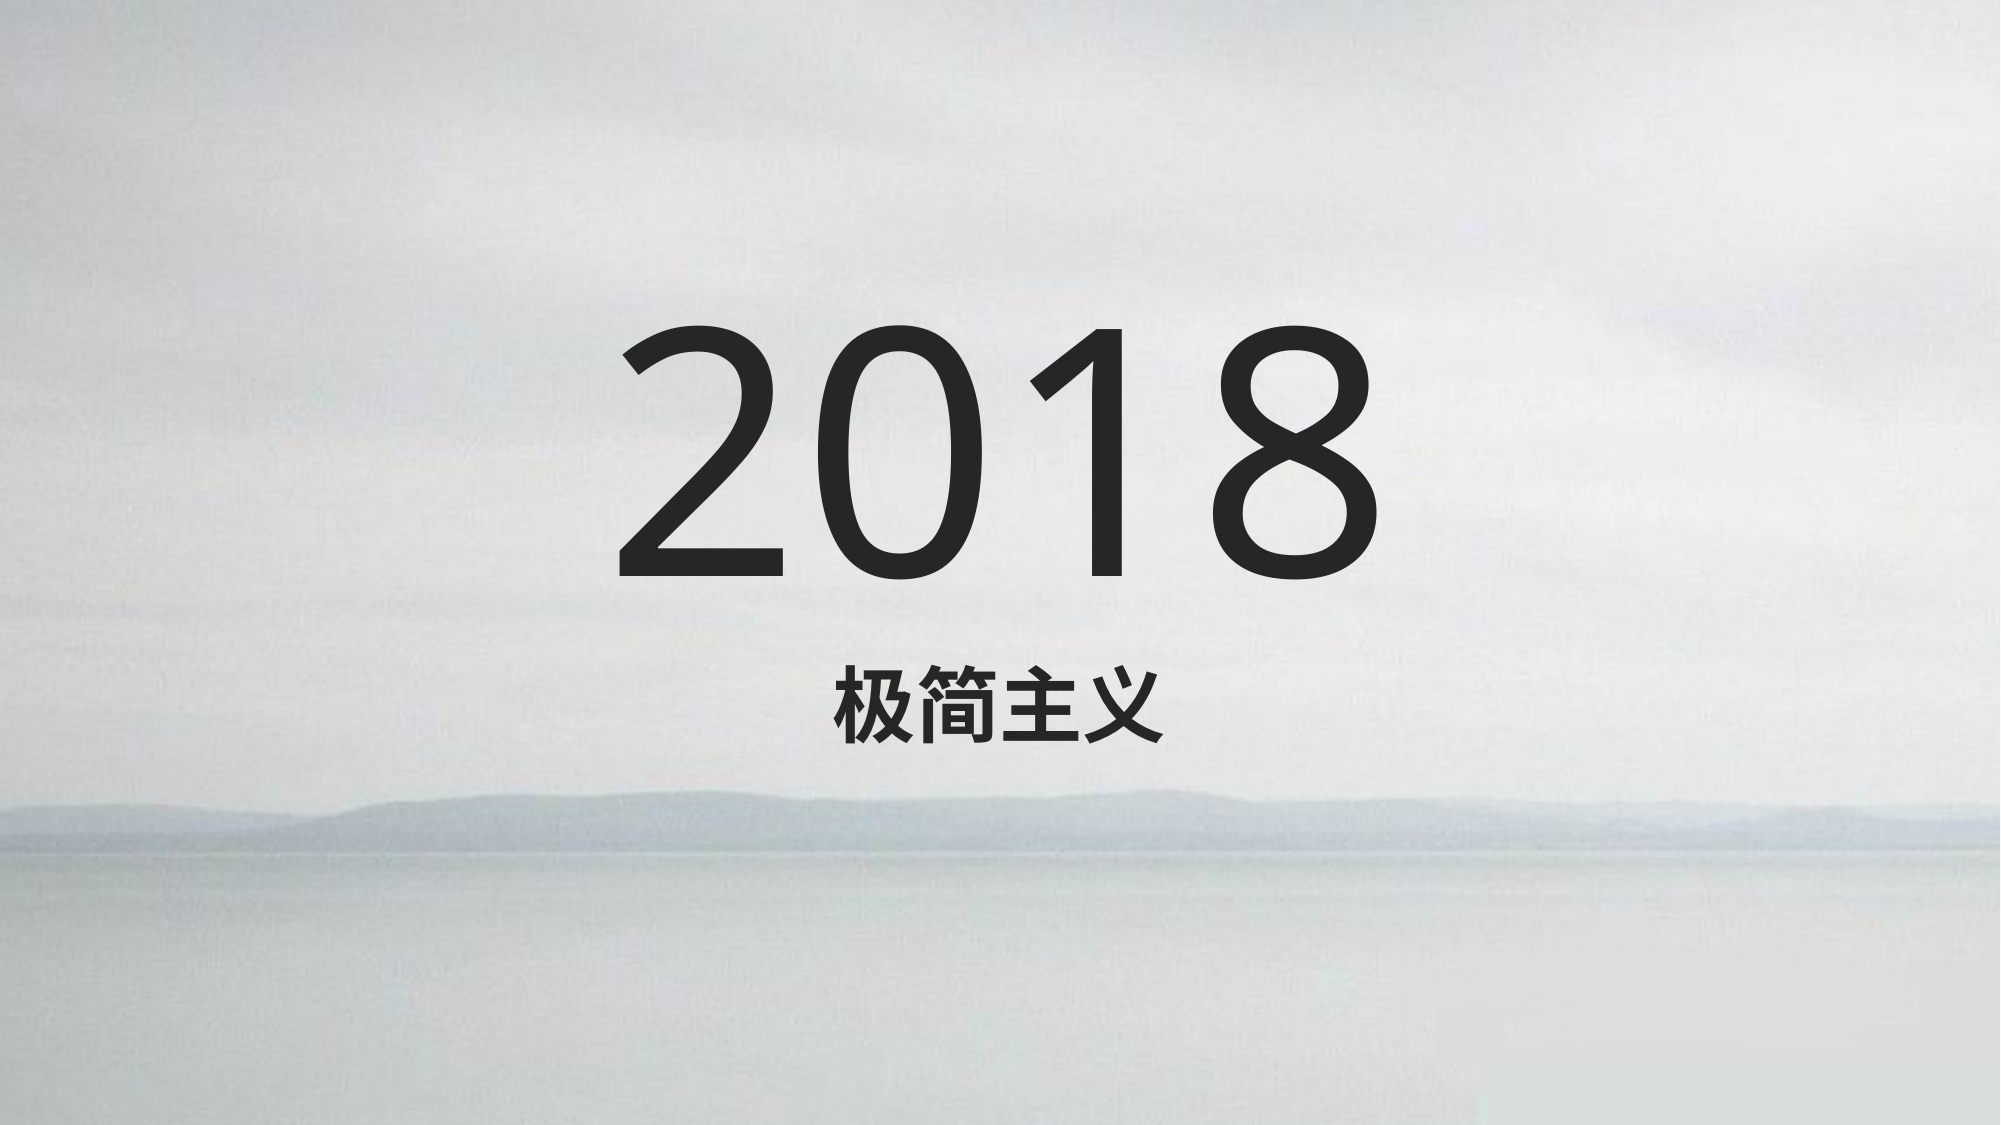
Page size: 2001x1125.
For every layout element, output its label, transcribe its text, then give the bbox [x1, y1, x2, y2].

picture [0, 0, 2001, 1125]
text_box 2018 [588, 223, 1410, 646]
text_box 极简主义 [319, 646, 1679, 761]
